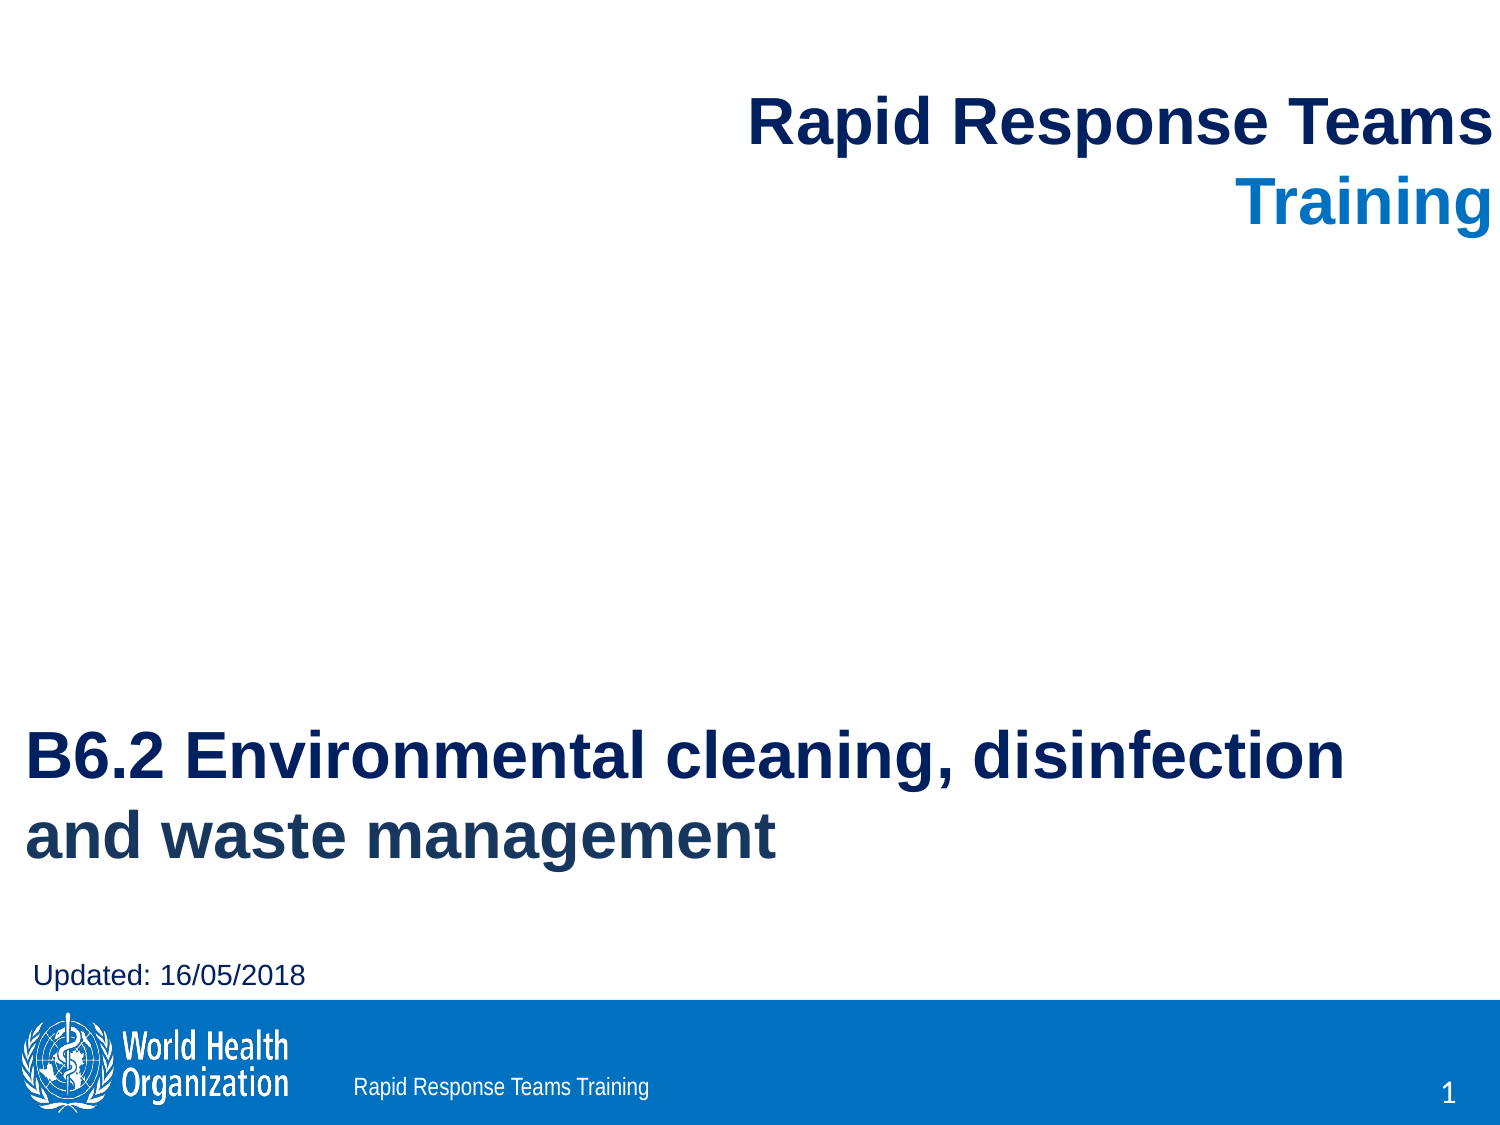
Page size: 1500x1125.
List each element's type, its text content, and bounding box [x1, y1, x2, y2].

text_box Rapid Response Teams Training [525, 77, 1495, 238]
picture [21, 1012, 288, 1113]
text_box B6.2 Environmental cleaning, disinfection and waste management [17, 704, 1459, 880]
text_box Updated: 16/05/2018 [18, 949, 322, 999]
